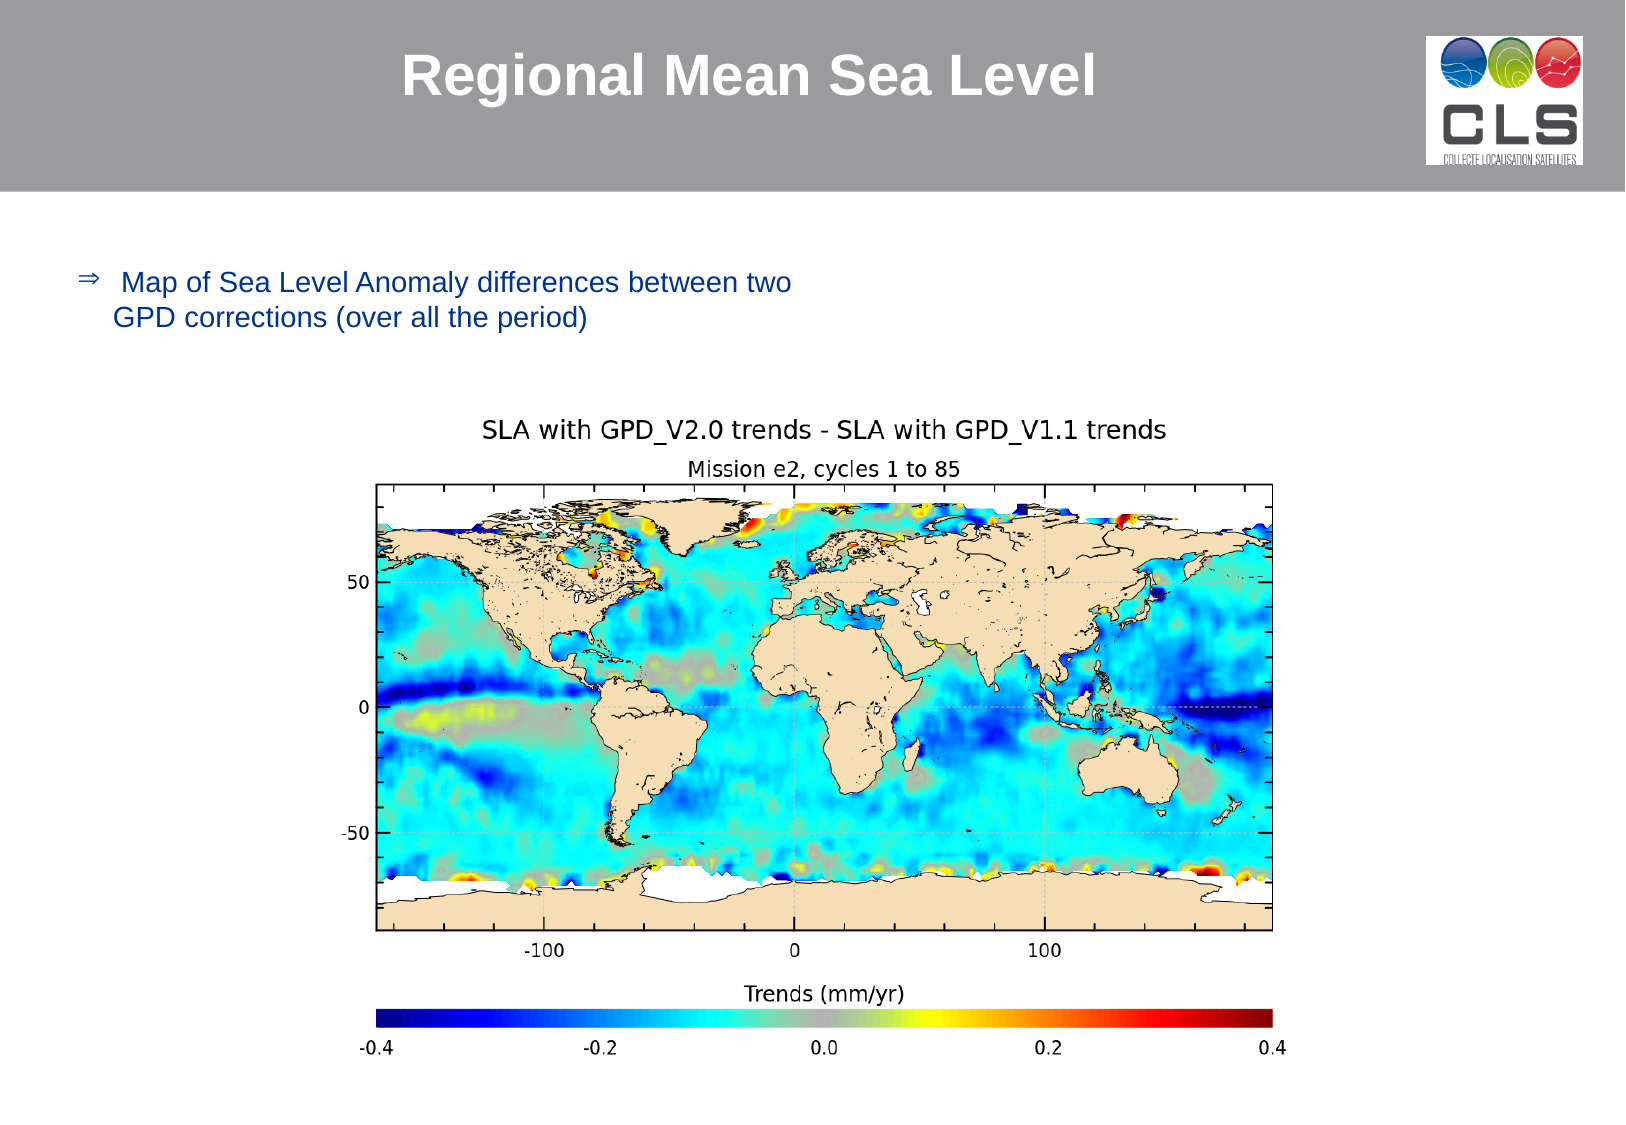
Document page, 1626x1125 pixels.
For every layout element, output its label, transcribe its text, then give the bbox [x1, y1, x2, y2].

text_box Map of Sea Level Anomaly differences between two GPD corrections (over all the period) [62, 220, 841, 376]
text_box Regional Mean Sea Level [386, 40, 1162, 119]
picture [265, 387, 1325, 1092]
picture [1426, 36, 1583, 165]
